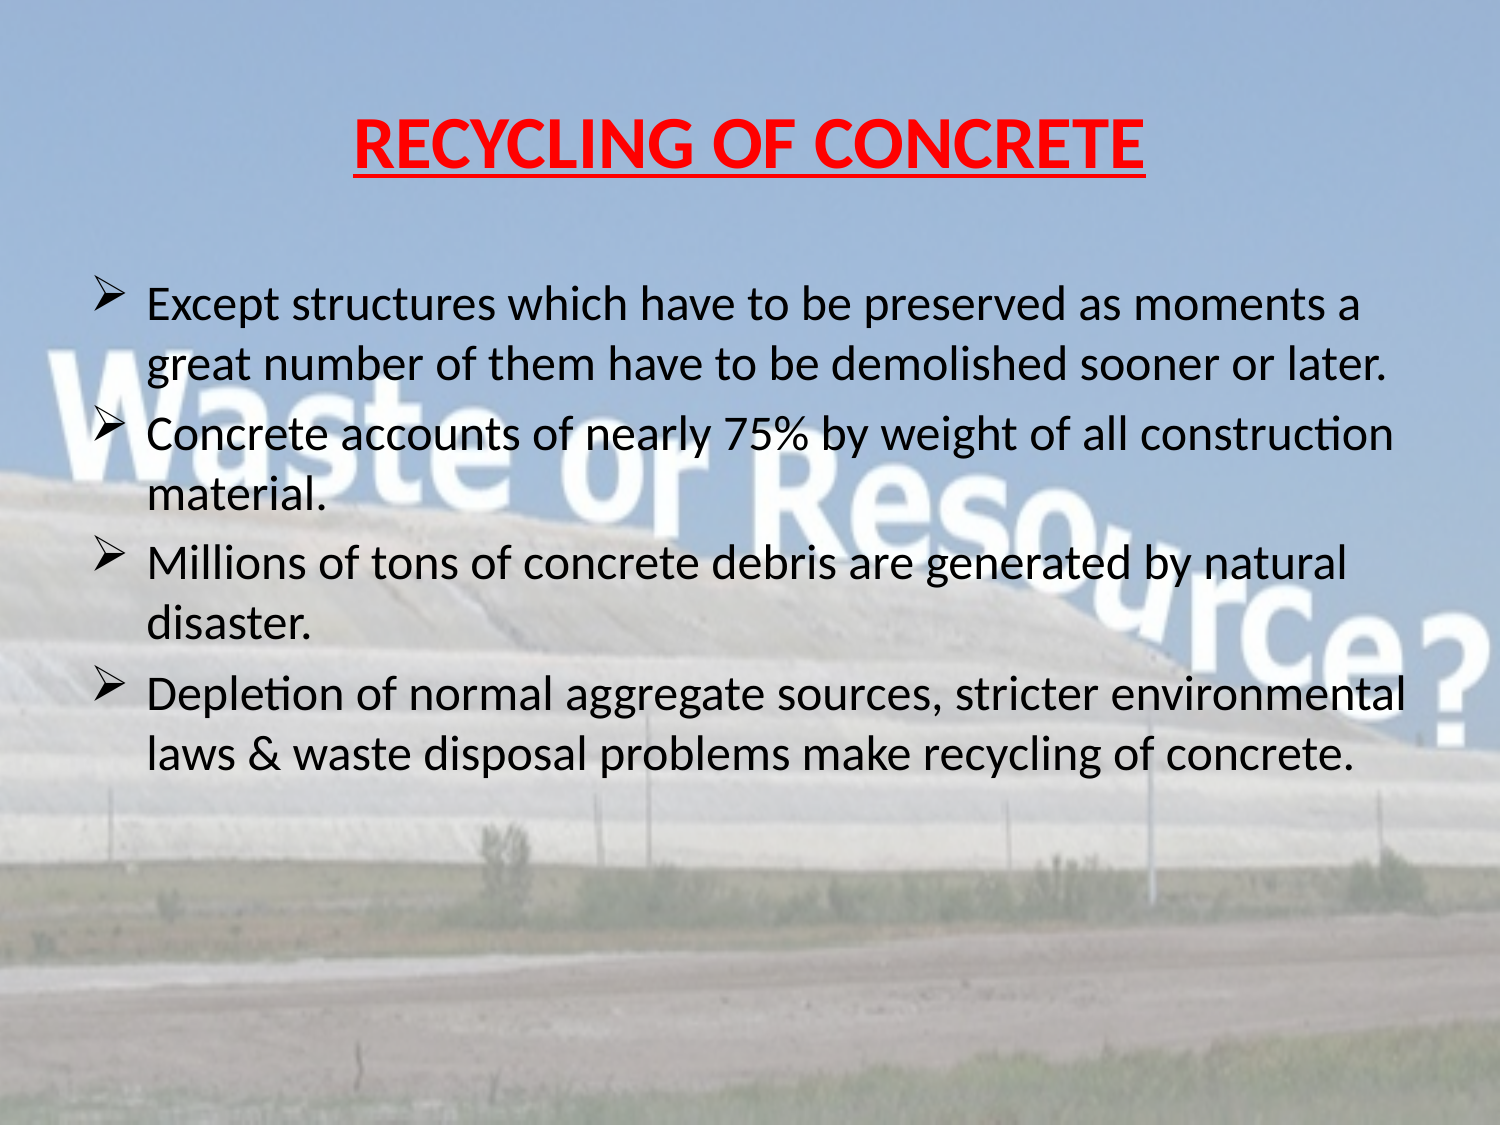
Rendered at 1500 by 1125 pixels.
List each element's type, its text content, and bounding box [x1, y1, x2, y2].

list Except structures which have to be preserved as moments a great number of them have to be demolished sooner or later. Concrete accounts of nearly 75% by weight of all construction material. Millions of tons of concrete debris are generated by natural disaster. Depletion of normal aggregate sources, stricter environmental laws & waste disposal problems make recycling of concrete. [75, 262, 1425, 1005]
title RECYCLING OF CONCRETE [75, 45, 1425, 233]
